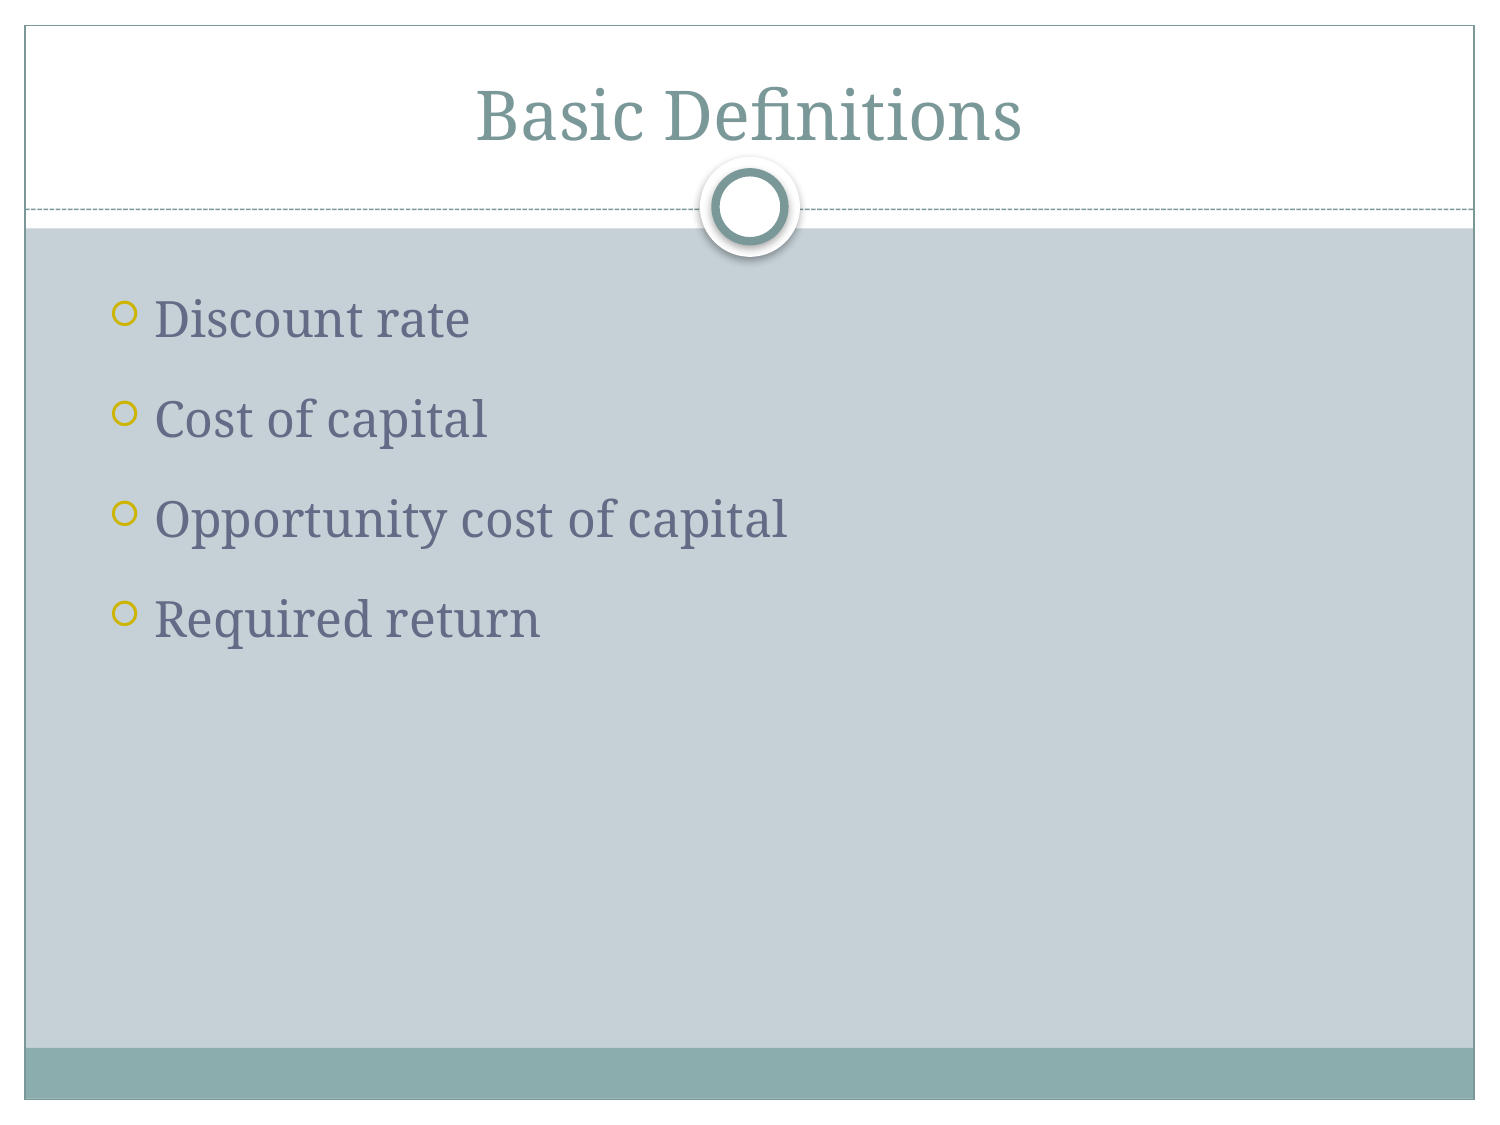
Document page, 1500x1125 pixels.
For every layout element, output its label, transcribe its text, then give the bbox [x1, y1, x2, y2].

title Basic Definitions [49, 37, 1450, 162]
list Discount rate Cost of capital Opportunity cost of capital Required return [49, 250, 1445, 1001]
